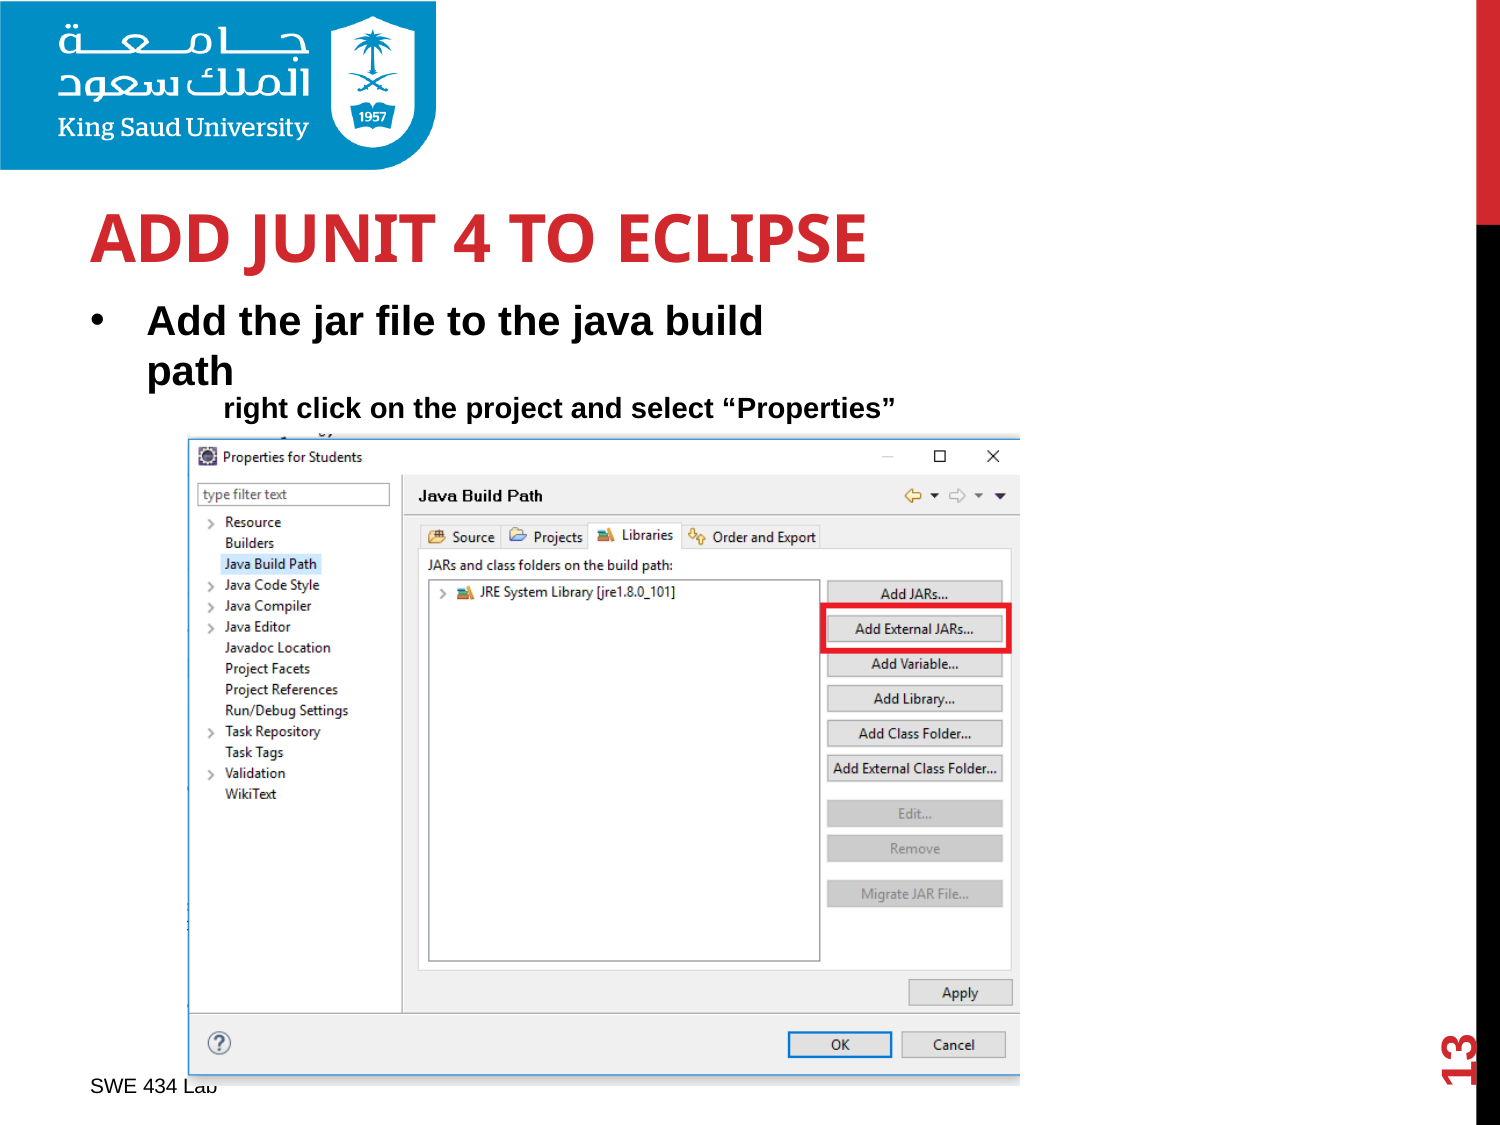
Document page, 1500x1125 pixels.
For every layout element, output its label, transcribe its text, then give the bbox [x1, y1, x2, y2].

text_box [0, 0, 438, 175]
title ADD JUNIT 4 TO ECLIPSE [75, 184, 1425, 384]
text_box right click on the project and select “Properties” [198, 373, 921, 432]
text_box Add the jar file to the java build path [87, 384, 198, 394]
text_box 13 [1433, 1030, 1489, 1091]
picture [187, 433, 1021, 1086]
footer SWE 434 Lab [87, 1074, 220, 1125]
